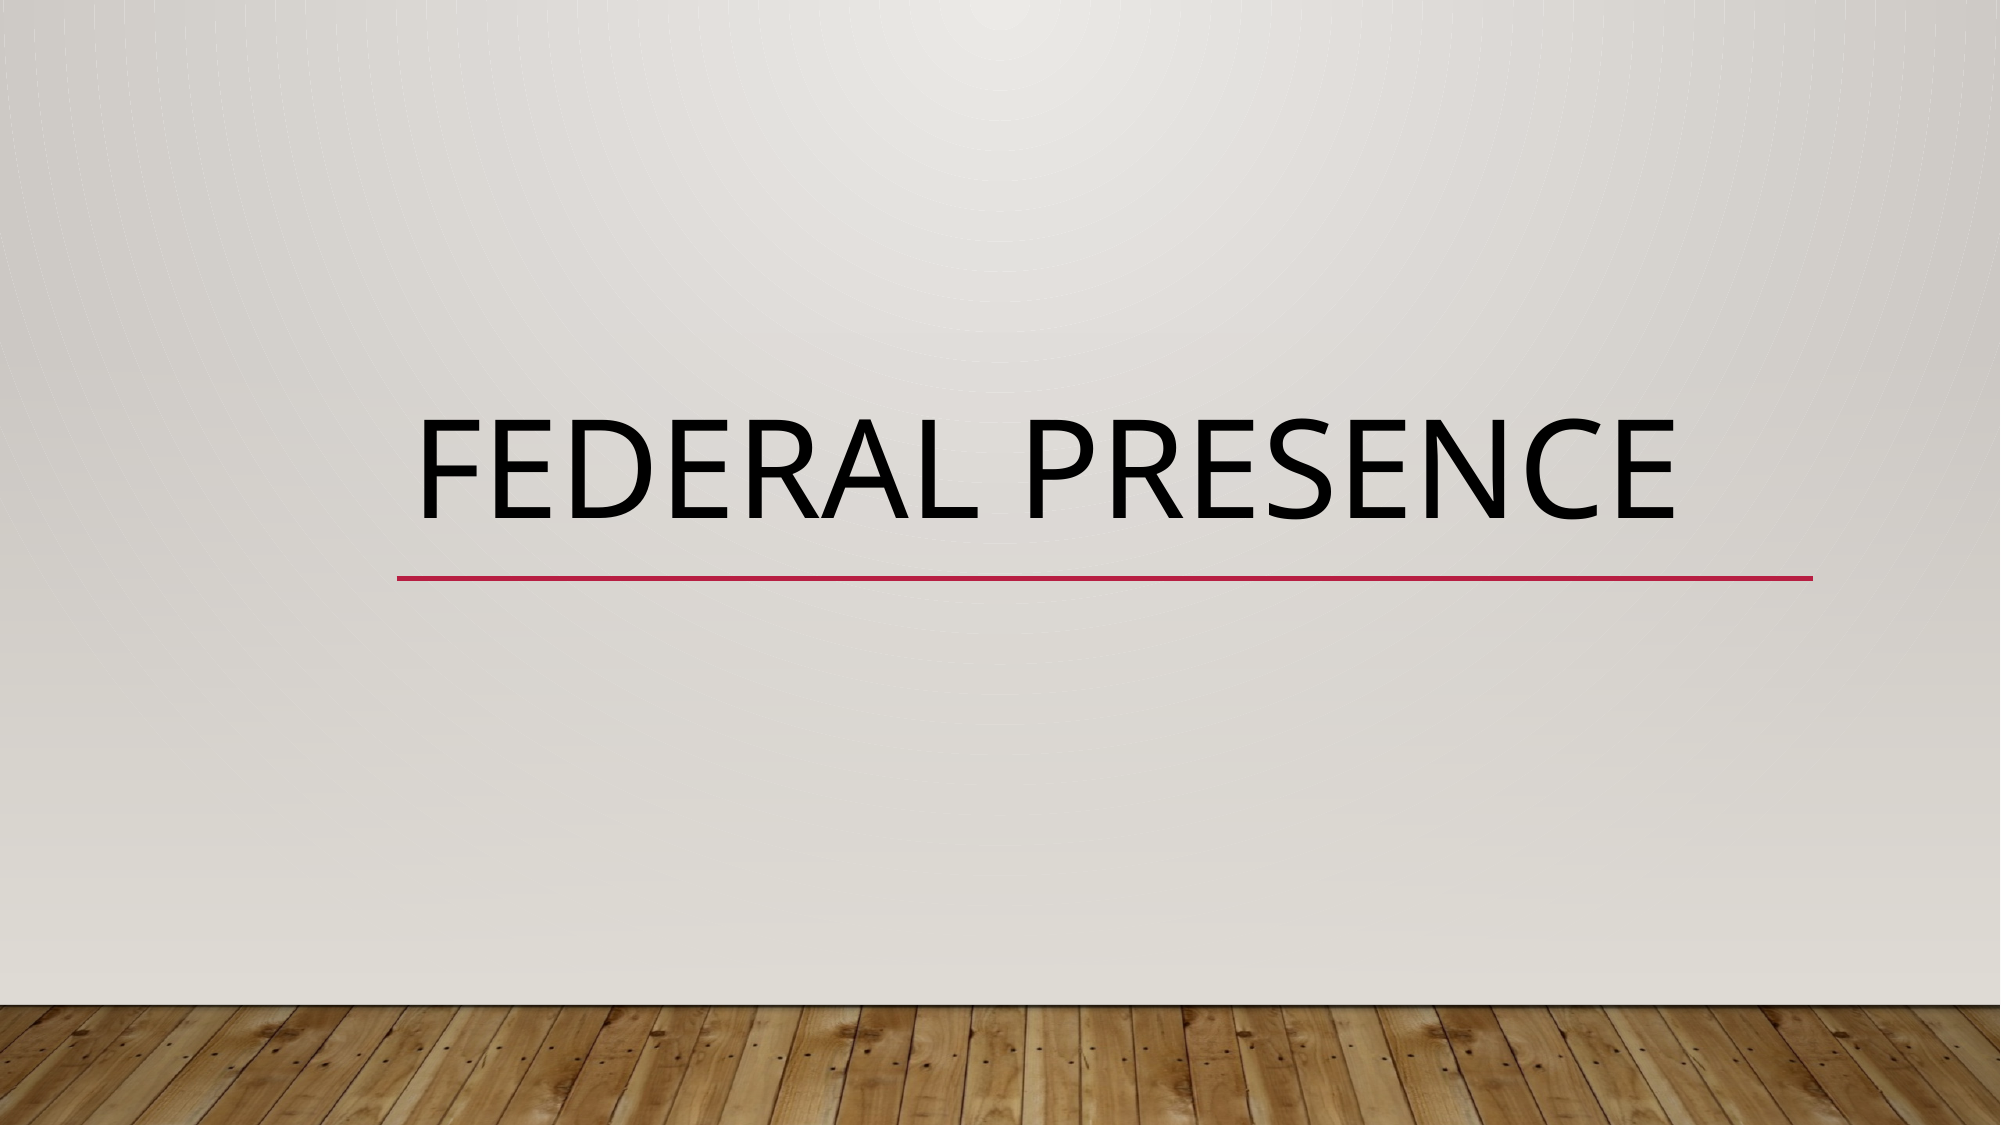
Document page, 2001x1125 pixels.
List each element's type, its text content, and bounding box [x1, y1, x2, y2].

picture [0, 1005, 2000, 1125]
title Federal PResence [396, 131, 1814, 549]
